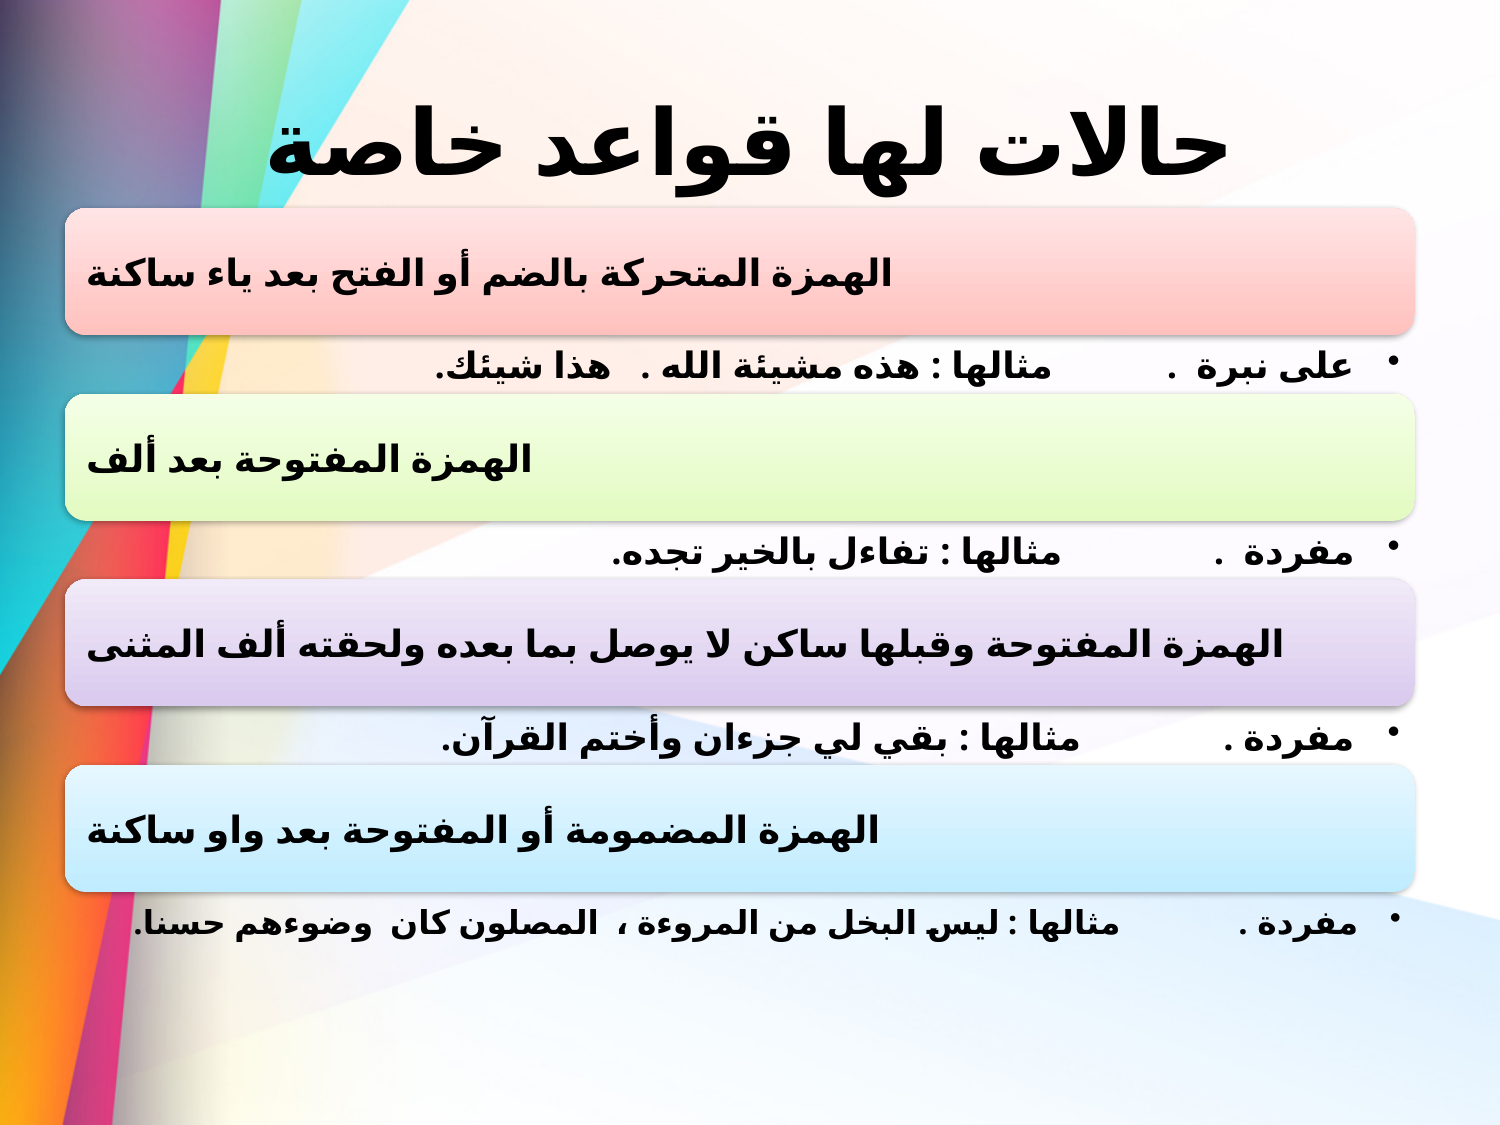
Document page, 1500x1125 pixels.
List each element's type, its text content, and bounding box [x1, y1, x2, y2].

picture [0, 0, 1500, 1125]
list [64, 207, 1416, 951]
title حالات لها قواعد خاصة [75, 45, 1425, 233]
